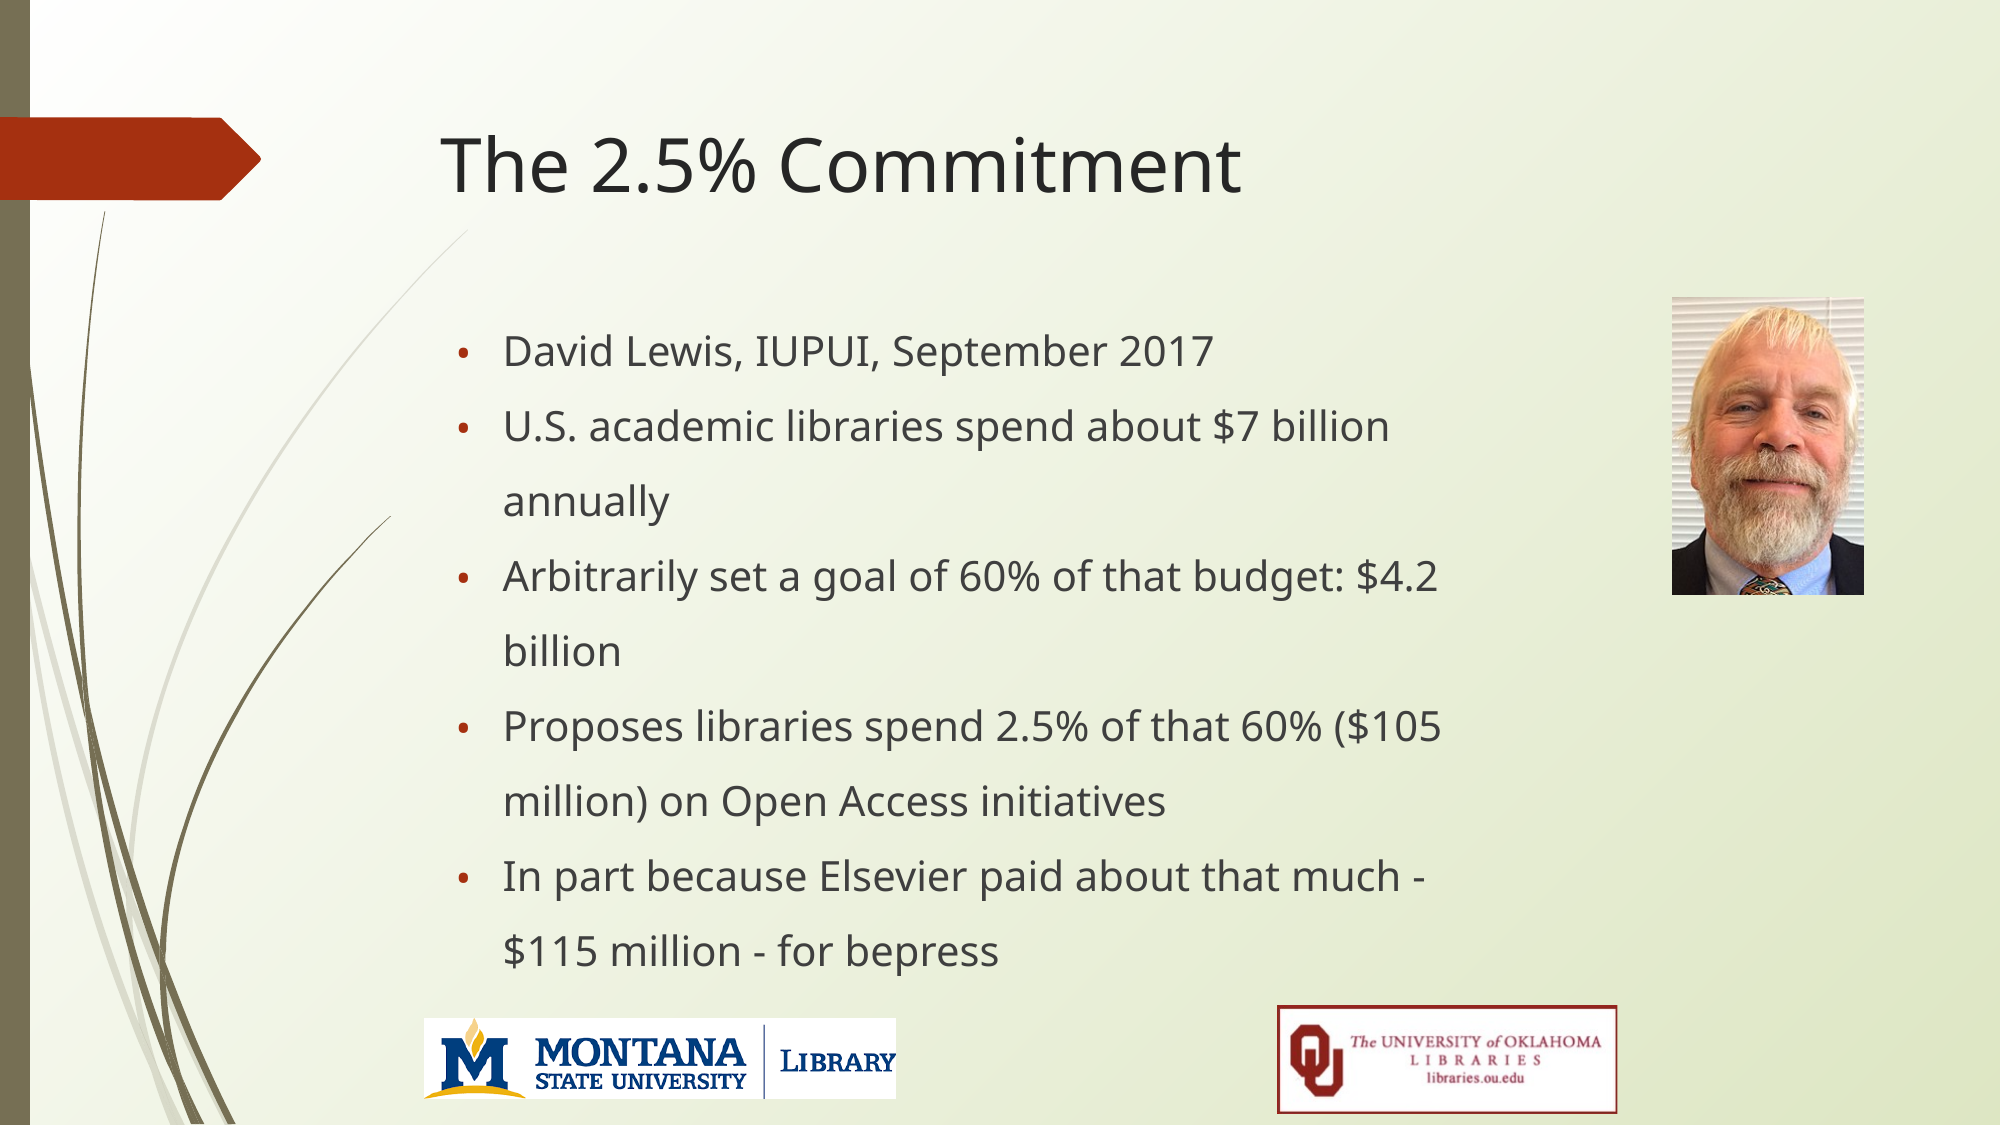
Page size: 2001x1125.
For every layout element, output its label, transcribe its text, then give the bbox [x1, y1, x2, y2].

picture [1277, 1005, 1618, 1114]
list David Lewis, IUPUI, September 2017 U.S. academic libraries spend about $7 billion annually Arbitrarily set a goal of 60% of that budget: $4.2 billion Proposes libraries spend 2.5% of that 60% ($105 million) on Open Access initiatives In part because Elsevier paid about that much - $115 million - for bepress [290, 285, 1537, 905]
picture [424, 1018, 896, 1099]
title The 2.5% Commitment [425, 102, 1888, 313]
picture [1671, 297, 1864, 596]
